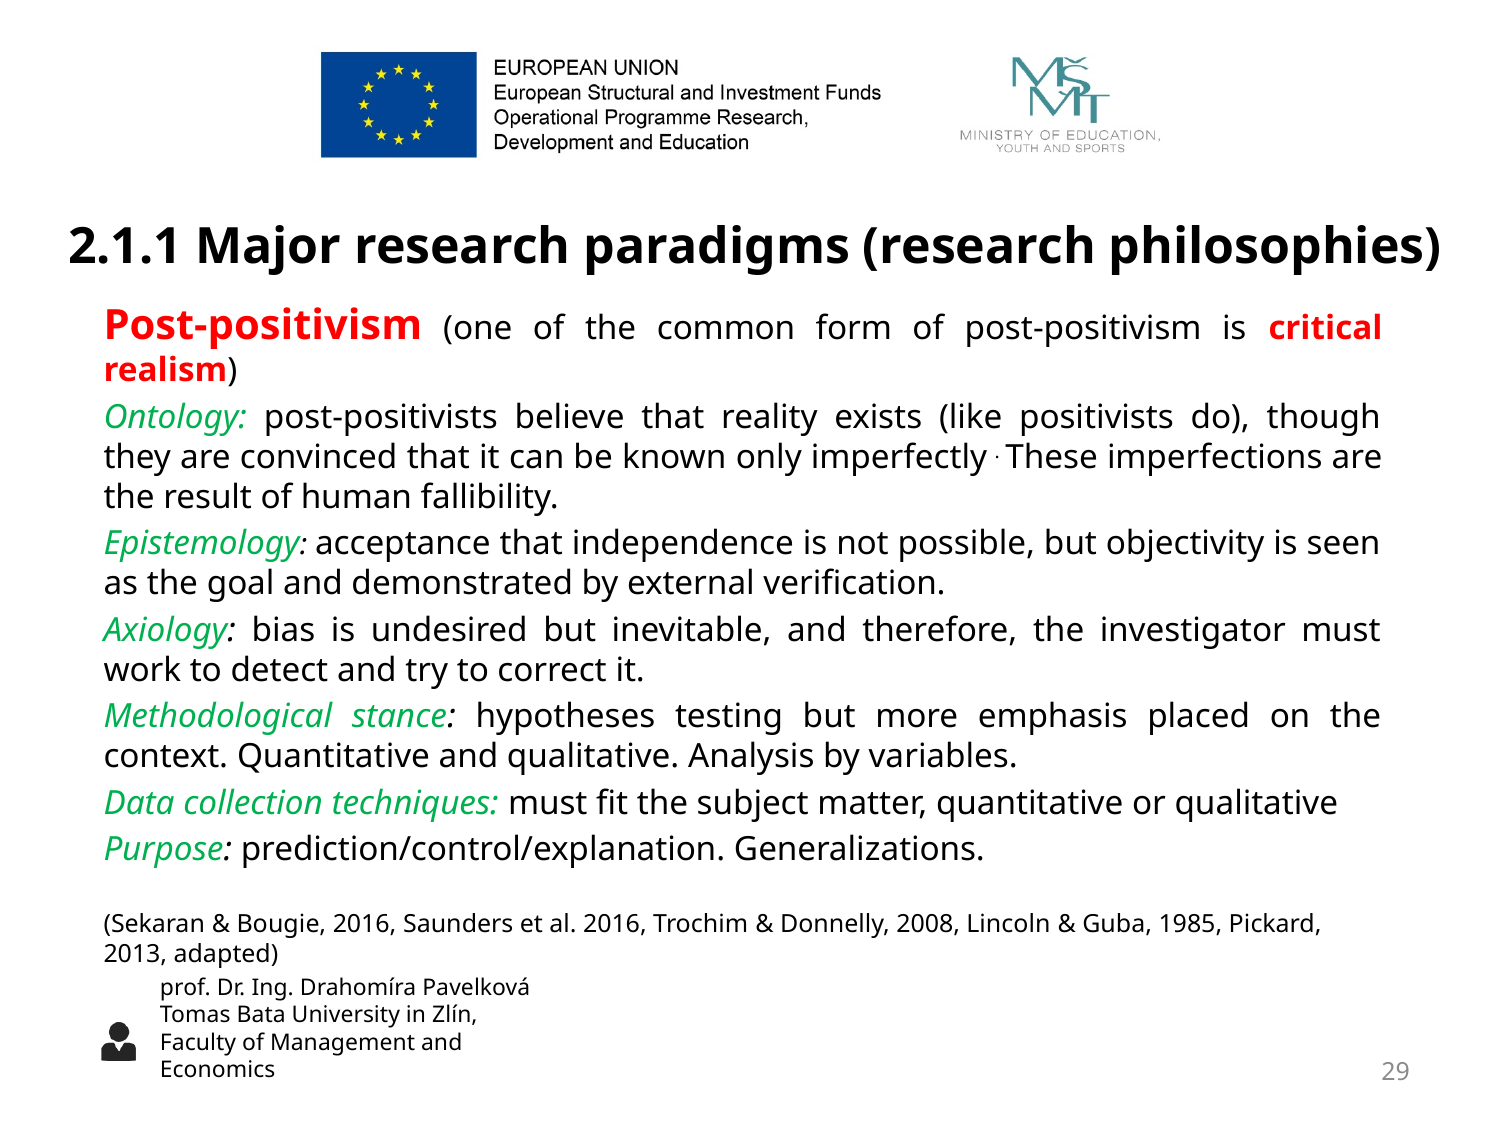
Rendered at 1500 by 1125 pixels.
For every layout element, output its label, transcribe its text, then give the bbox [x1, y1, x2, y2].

title 2.1.1 Major research paradigms (research philosophies) [53, 172, 1471, 314]
slide_number 29 [1074, 1042, 1425, 1103]
footer prof. Dr. Ing. Drahomíra Pavelková Tomas Bata University in Zlín, Faculty of Management and Economics [145, 999, 573, 1083]
picture [101, 1021, 136, 1062]
picture [268, 0, 1212, 210]
text_box fhs.utb.cz [1187, 1000, 1500, 1083]
subtitle Post-positivism (one of the common form of post-positivism is critical realism) Ontology: post-positivists believe that reality exists (like positivists do), though they are convinced that it can be known only imperfectly . These imperfections are the result of human fallibility. Epistemology: acceptance that independence is not possible, but objectivity is seen as the goal and demonstrated by external verification. Axiology: bias is undesired but inevitable, and therefore, the investigator must work to detect and try to correct it. Methodological stance: hypotheses testing but more emphasis placed on the context. Quantitative and qualitative. Analysis by variables. Data collection techniques: must fit the subject matter, quantitative or qualitative Purpose: prediction/control/explanation. Generalizations. (Sekaran & Bougie, 2016, Saunders et al. 2016, Trochim & Donnelly, 2008, Lincoln & Guba, 1985, Pickard, 2013, adapted) [88, 290, 1398, 965]
